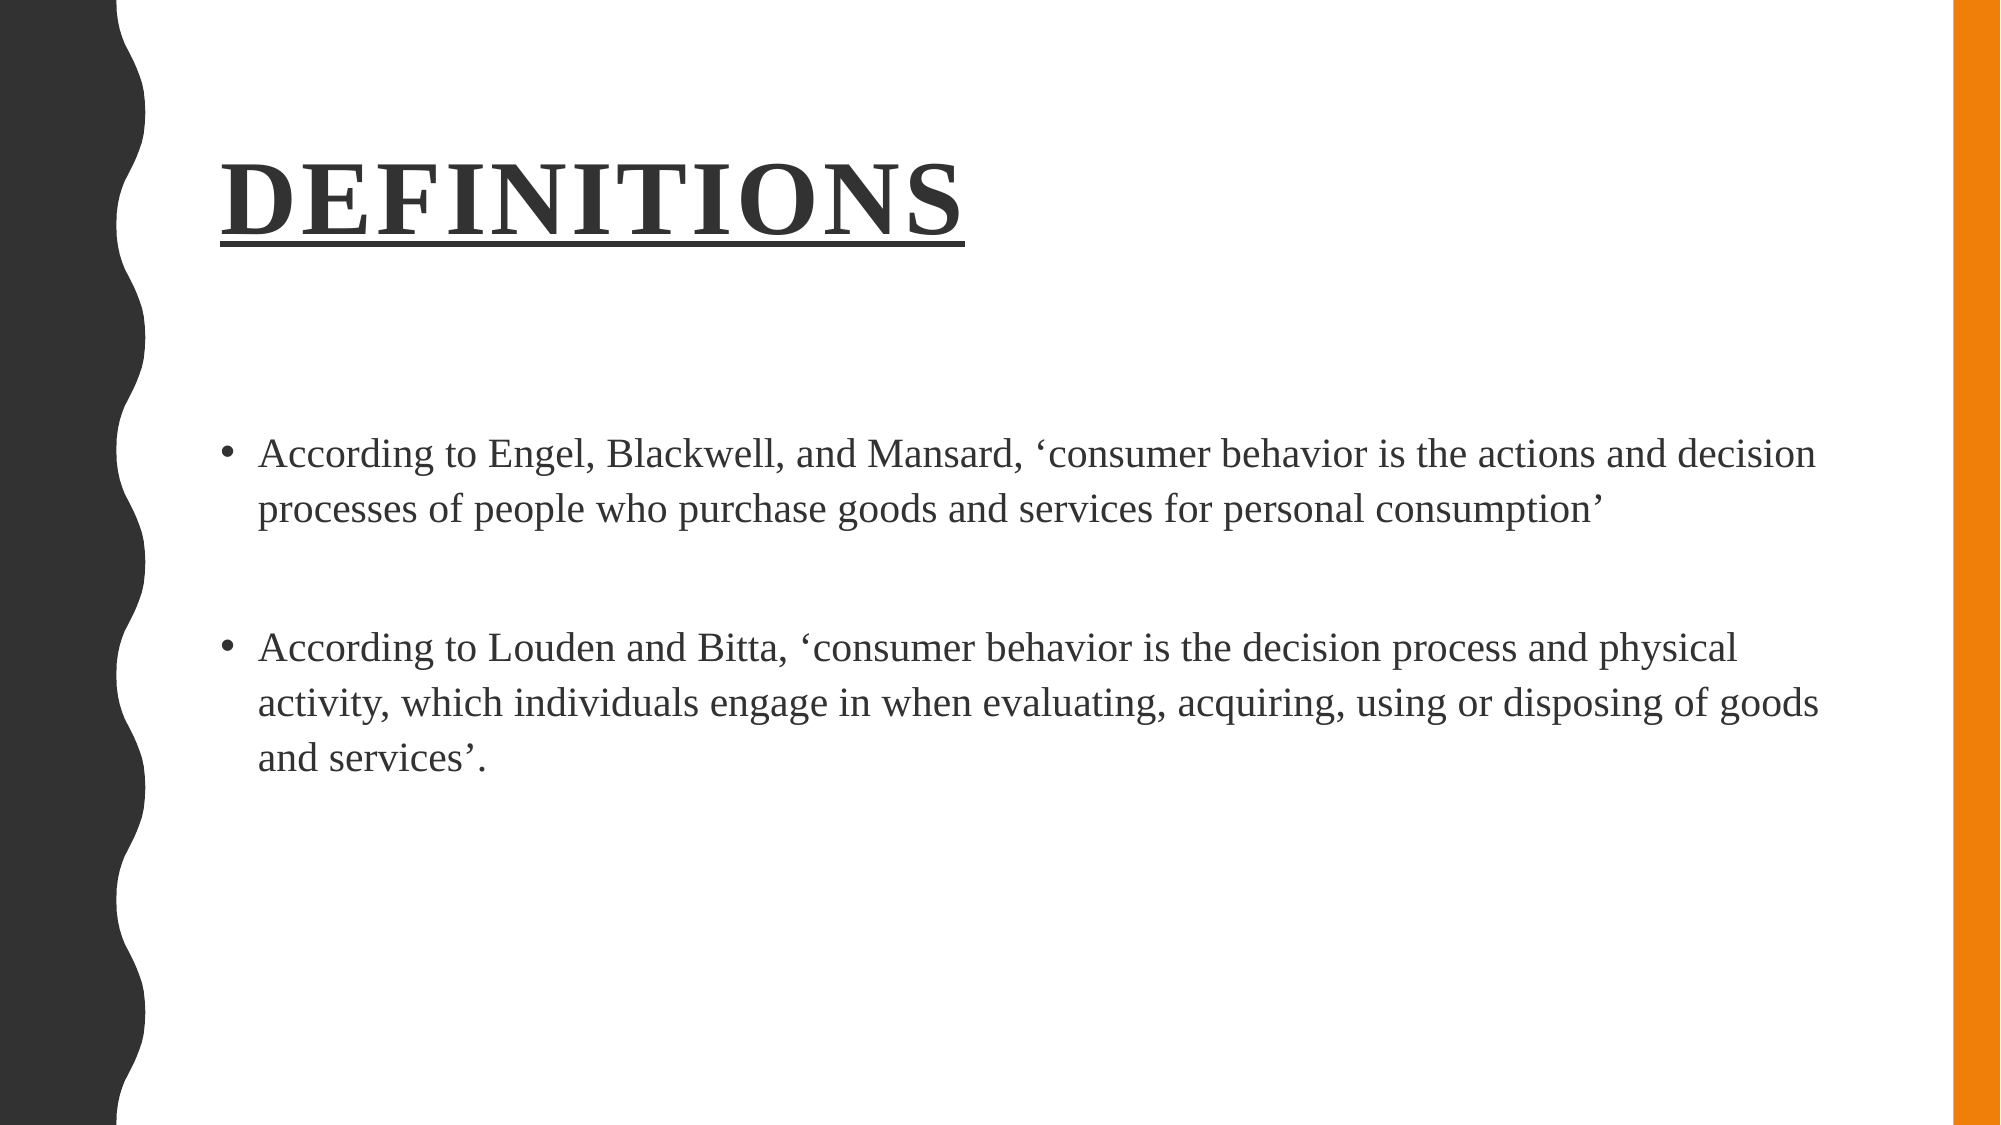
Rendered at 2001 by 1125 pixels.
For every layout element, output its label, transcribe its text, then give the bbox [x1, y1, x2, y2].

title Definitions [205, 135, 1875, 381]
list According to Engel, Blackwell, and Mansard, ‘consumer behavior is the actions and decision processes of people who purchase goods and services for personal consumption’ According to Louden and Bitta, ‘consumer behavior is the decision process and physical activity, which individuals engage in when evaluating, acquiring, using or disposing of goods and services’. [205, 413, 1875, 1003]
